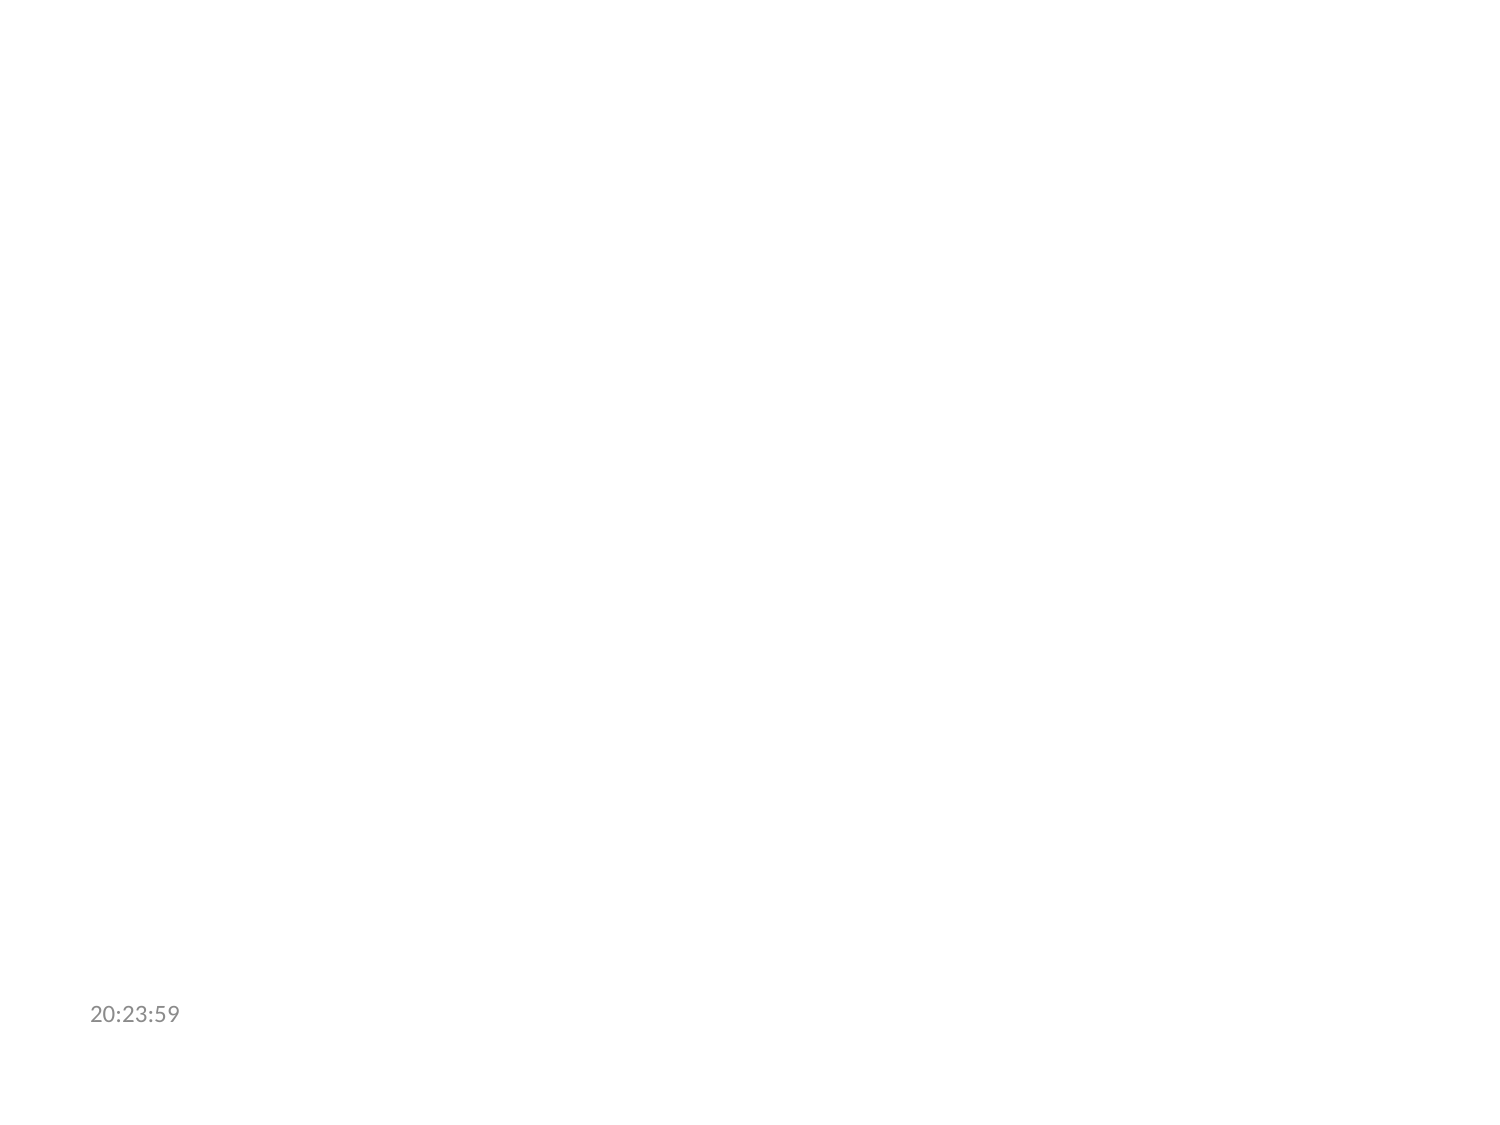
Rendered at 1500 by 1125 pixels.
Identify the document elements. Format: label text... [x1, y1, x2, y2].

text_box 15:35:09 [75, 982, 425, 1043]
